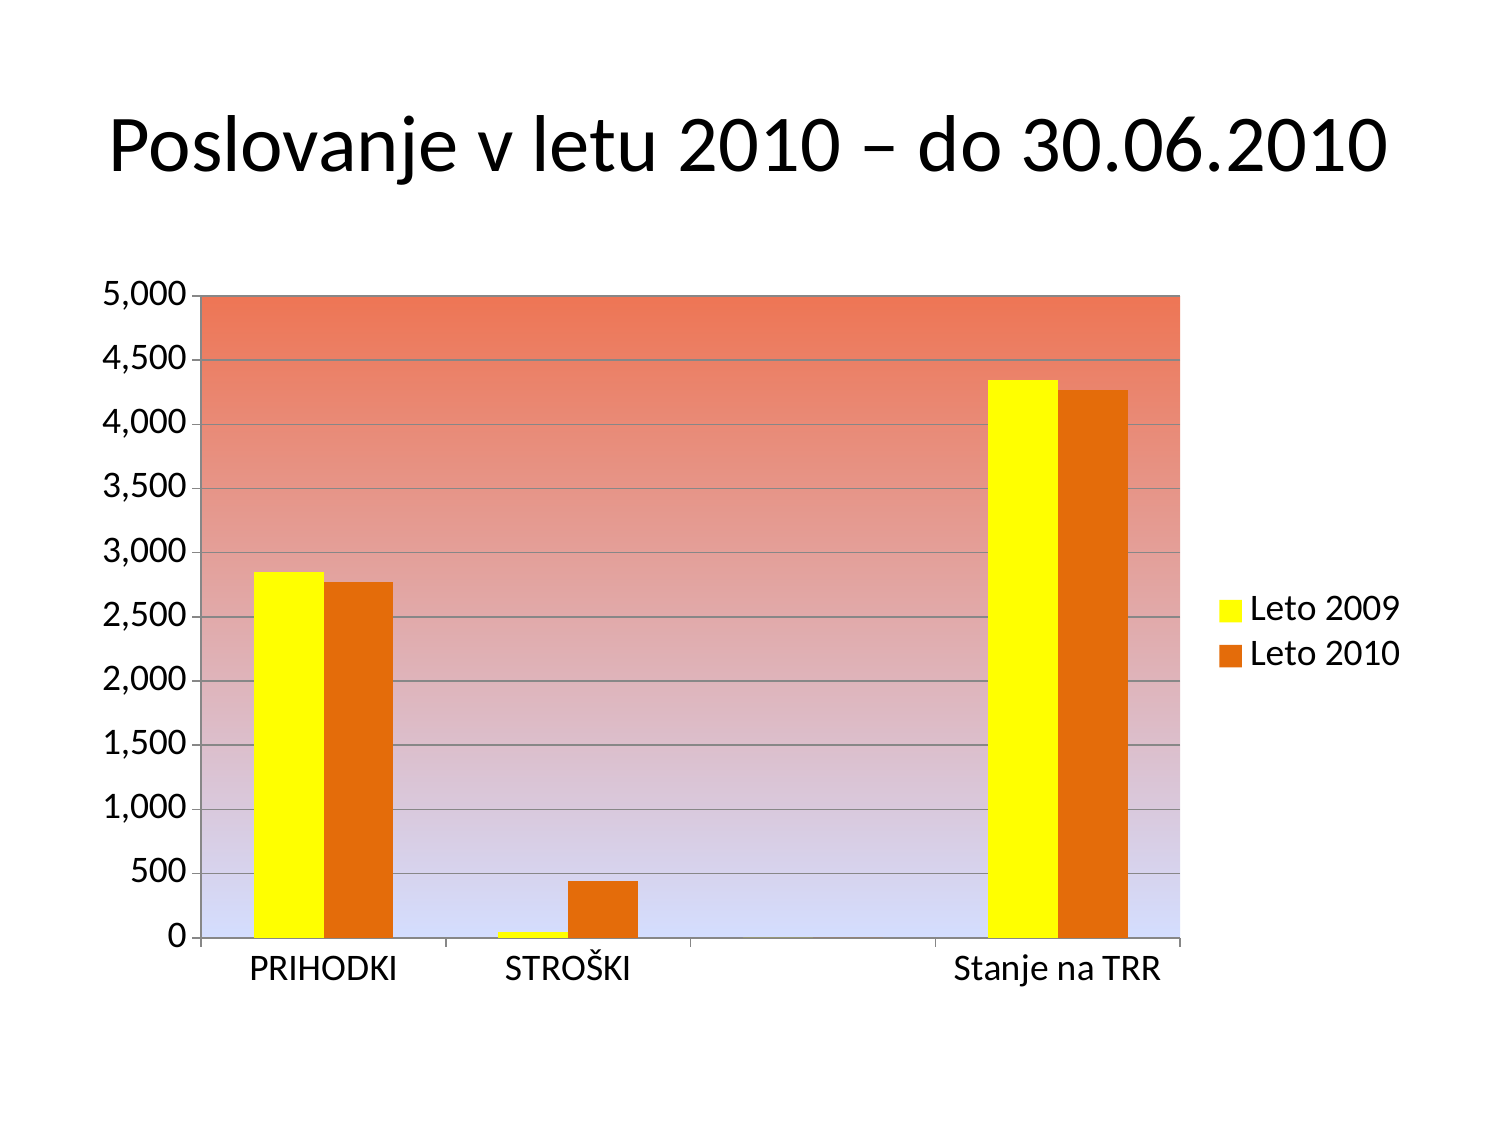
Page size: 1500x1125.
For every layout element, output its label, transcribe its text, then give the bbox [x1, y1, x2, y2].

title Poslovanje v letu 2010 – do 30.06.2010 [75, 45, 1425, 233]
chart [74, 262, 1426, 1006]
